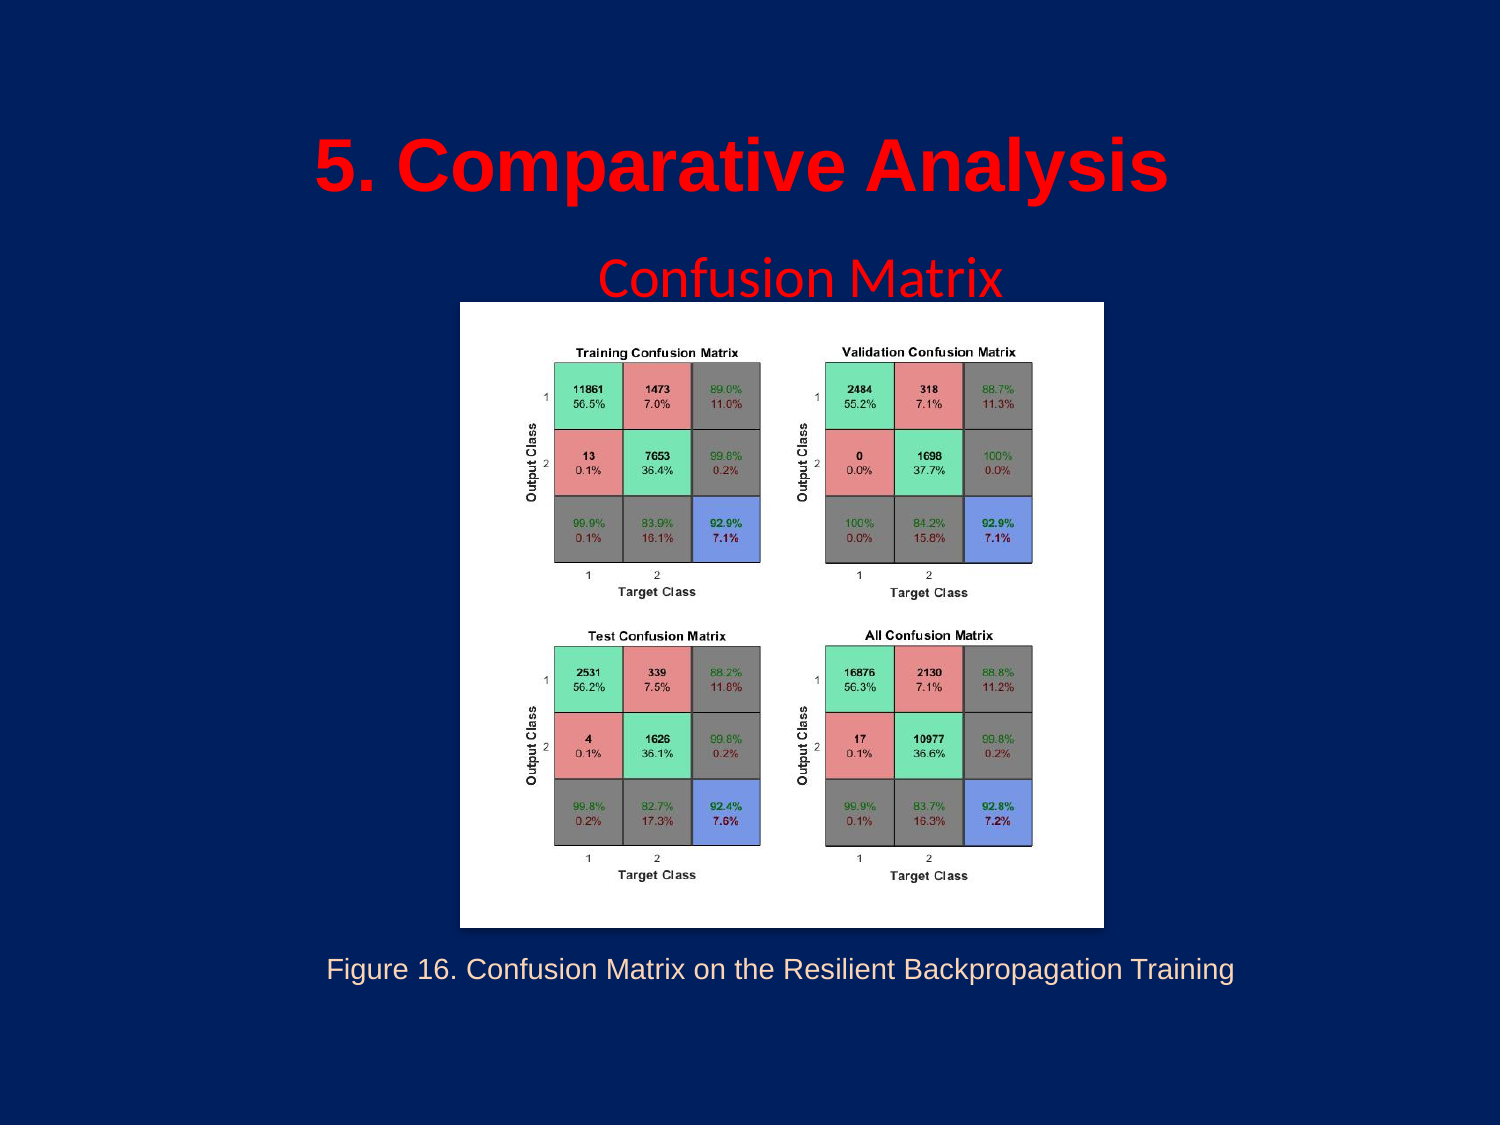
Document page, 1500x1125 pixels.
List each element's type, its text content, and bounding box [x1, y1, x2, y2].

picture [474, 316, 1090, 914]
text_box Figure 16. Confusion Matrix on the Resilient Backpropagation Training [70, 937, 1371, 993]
text_box Confusion Matrix [583, 231, 1020, 300]
text_box 5. Comparative Analysis [70, 116, 1413, 207]
